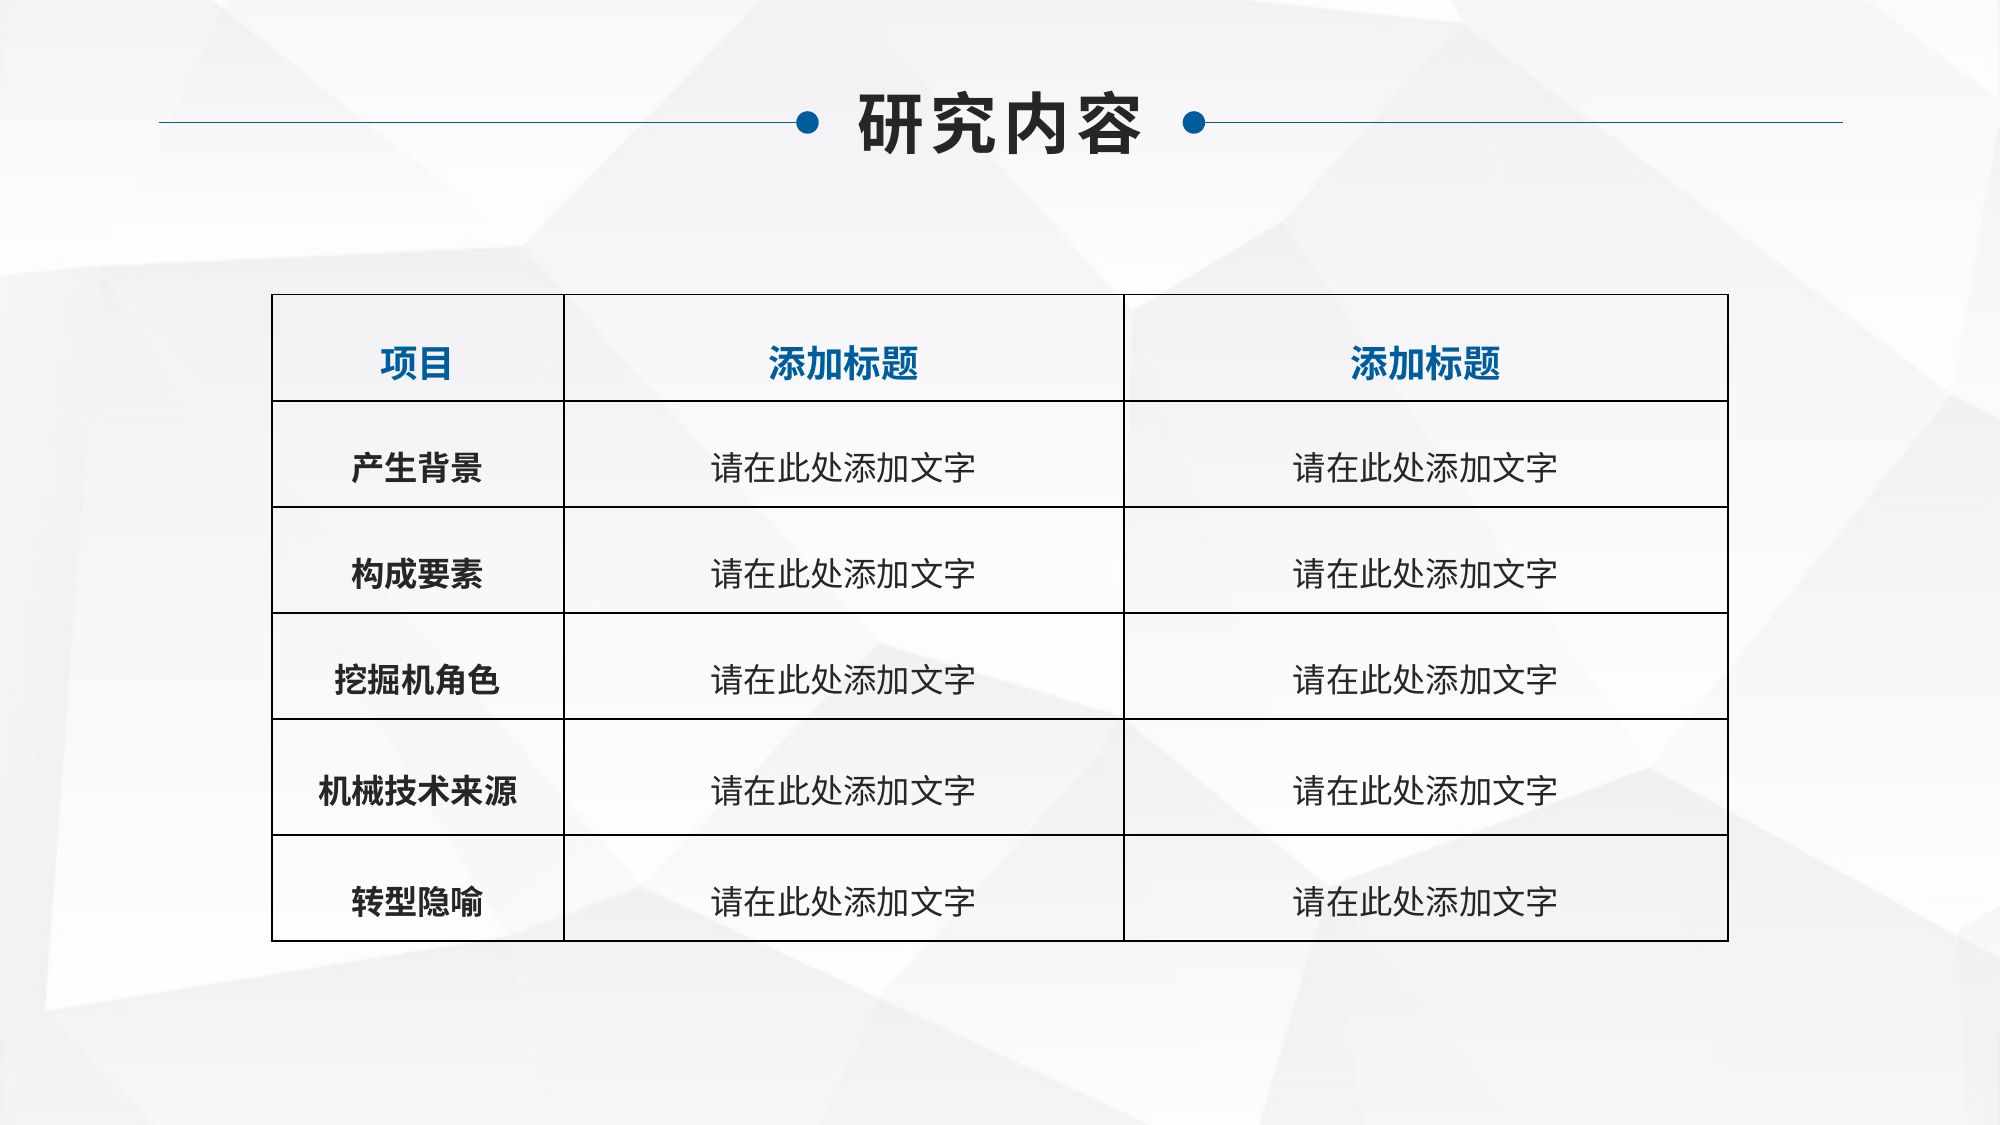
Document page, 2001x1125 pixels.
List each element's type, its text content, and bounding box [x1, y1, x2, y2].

table_cell 转型隐喻 [273, 836, 563, 940]
table_cell 请在此处添加文字 [1125, 614, 1727, 718]
table_cell 产生背景 [273, 402, 563, 506]
table_cell 请在此处添加文字 [1125, 720, 1727, 834]
table_cell 挖掘机角色 [273, 614, 563, 718]
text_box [158, 111, 819, 134]
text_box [1182, 111, 1843, 134]
picture [0, 0, 2000, 1125]
text_box 研究内容 [842, 74, 1159, 170]
table_cell 请在此处添加文字 [1125, 508, 1727, 612]
table_cell 请在此处添加文字 [565, 836, 1123, 940]
table_cell 机械技术来源 [273, 720, 563, 834]
table_header 添加标题 [565, 295, 1123, 400]
table_cell 构成要素 [273, 508, 563, 612]
table_cell 请在此处添加文字 [565, 614, 1123, 718]
table_cell 请在此处添加文字 [565, 402, 1123, 506]
table_header 添加标题 [1125, 295, 1727, 400]
table_cell 请在此处添加文字 [565, 720, 1123, 834]
table_cell 请在此处添加文字 [565, 508, 1123, 612]
table_cell 请在此处添加文字 [1125, 402, 1727, 506]
table_header 项目 [273, 295, 563, 400]
table_cell 请在此处添加文字 [1125, 836, 1727, 940]
